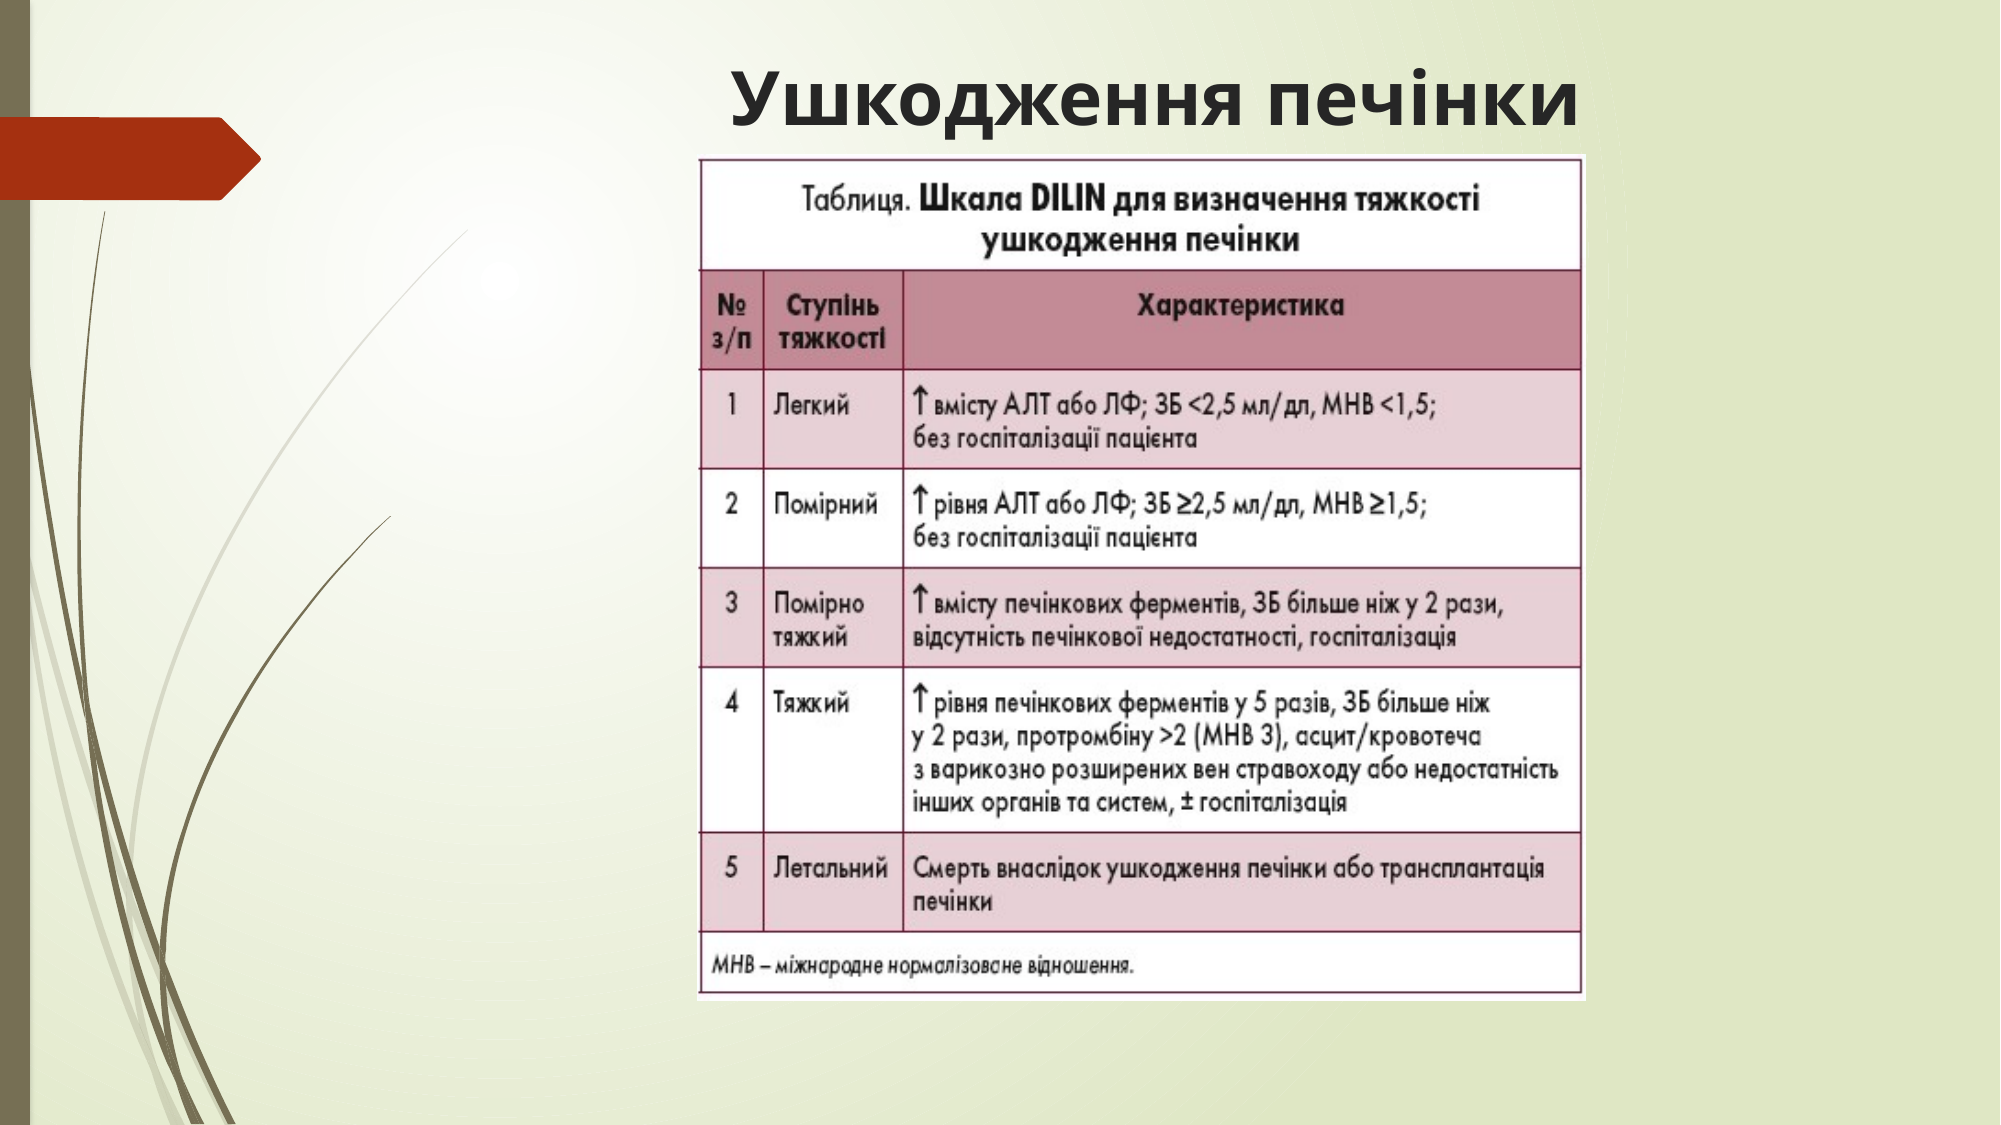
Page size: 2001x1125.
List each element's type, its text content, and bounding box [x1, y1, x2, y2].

title Ушкодження печінки [698, 43, 1888, 155]
text_box [25, 0, 698, 648]
picture [696, 153, 1587, 1001]
